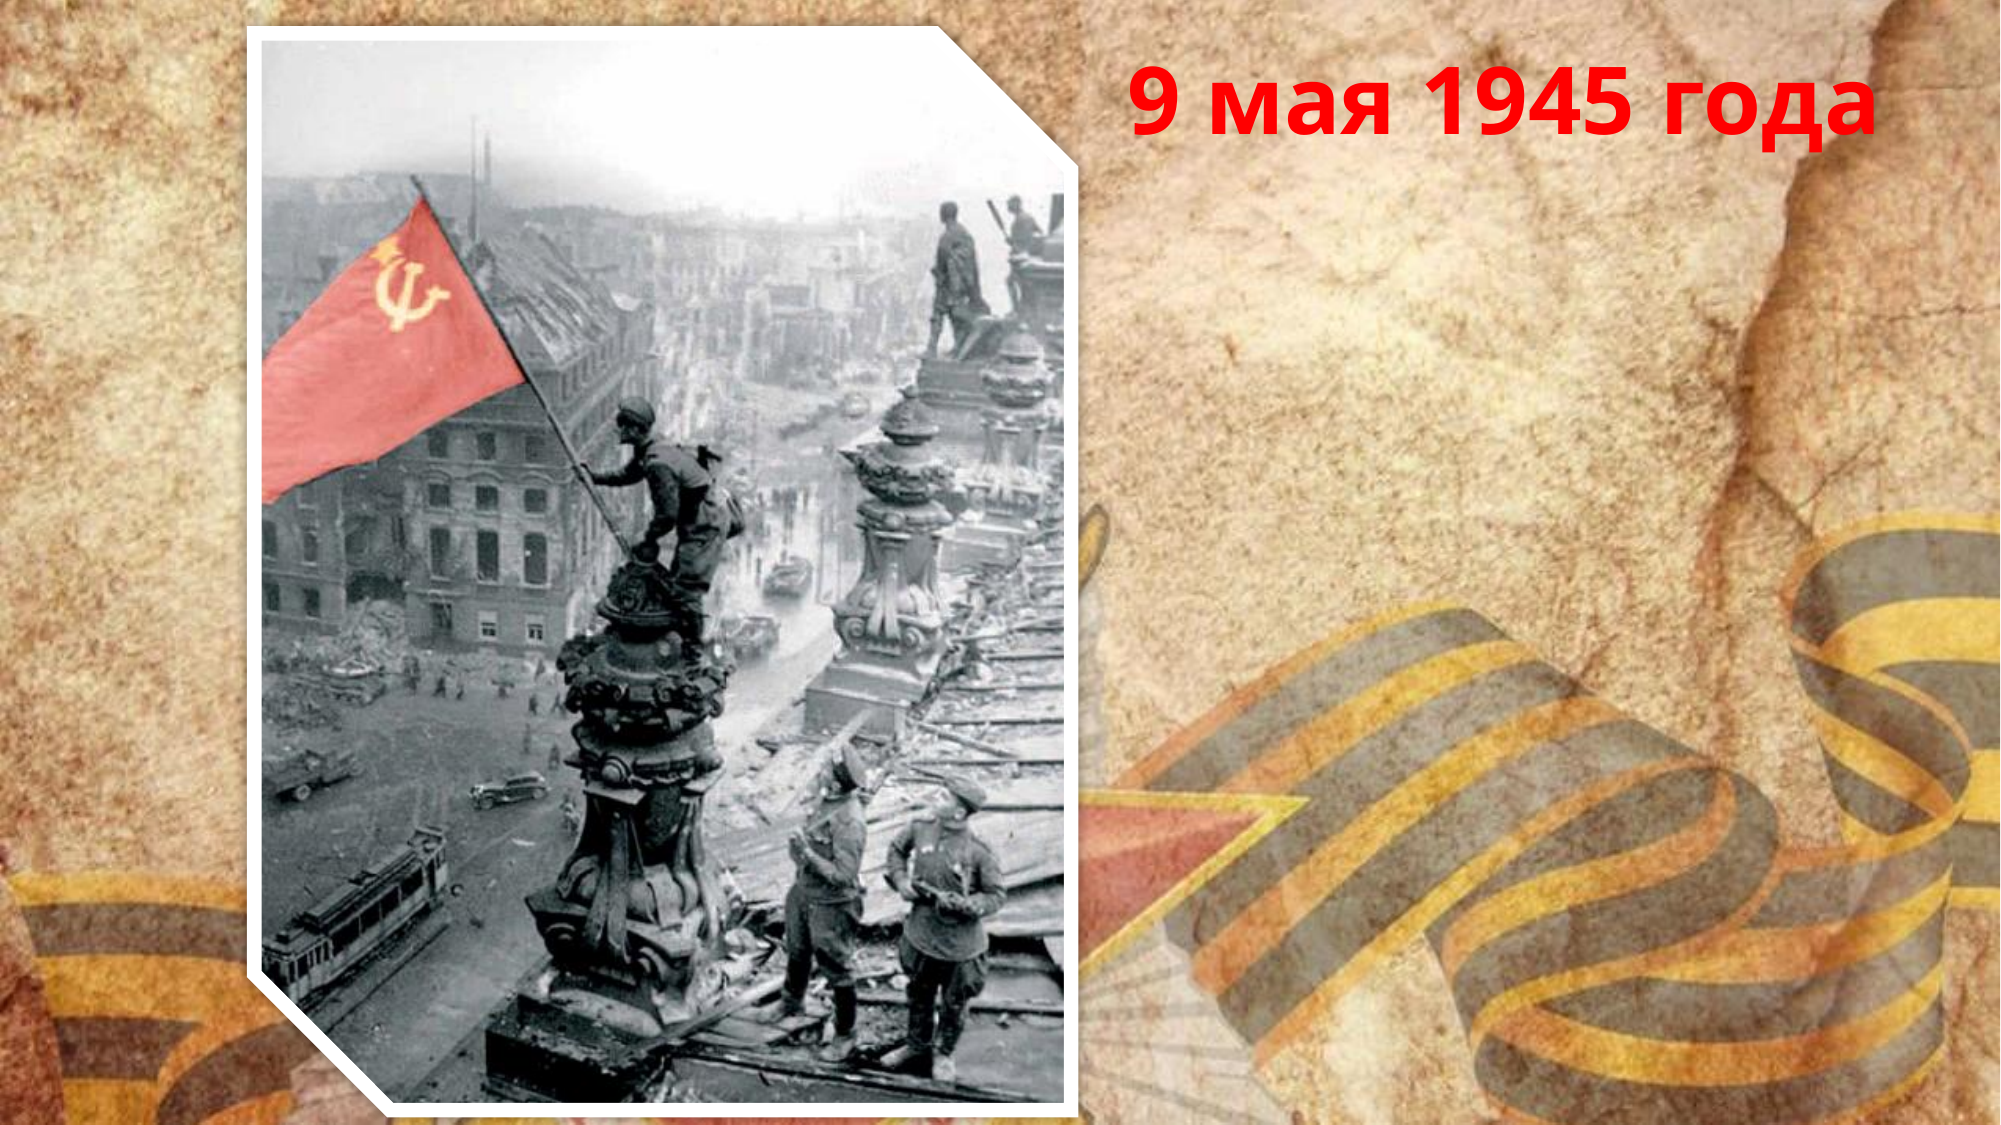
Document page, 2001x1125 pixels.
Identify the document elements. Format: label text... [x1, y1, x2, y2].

picture [0, 0, 2001, 1125]
text_box 9 мая 1945 года [1112, 33, 1897, 161]
